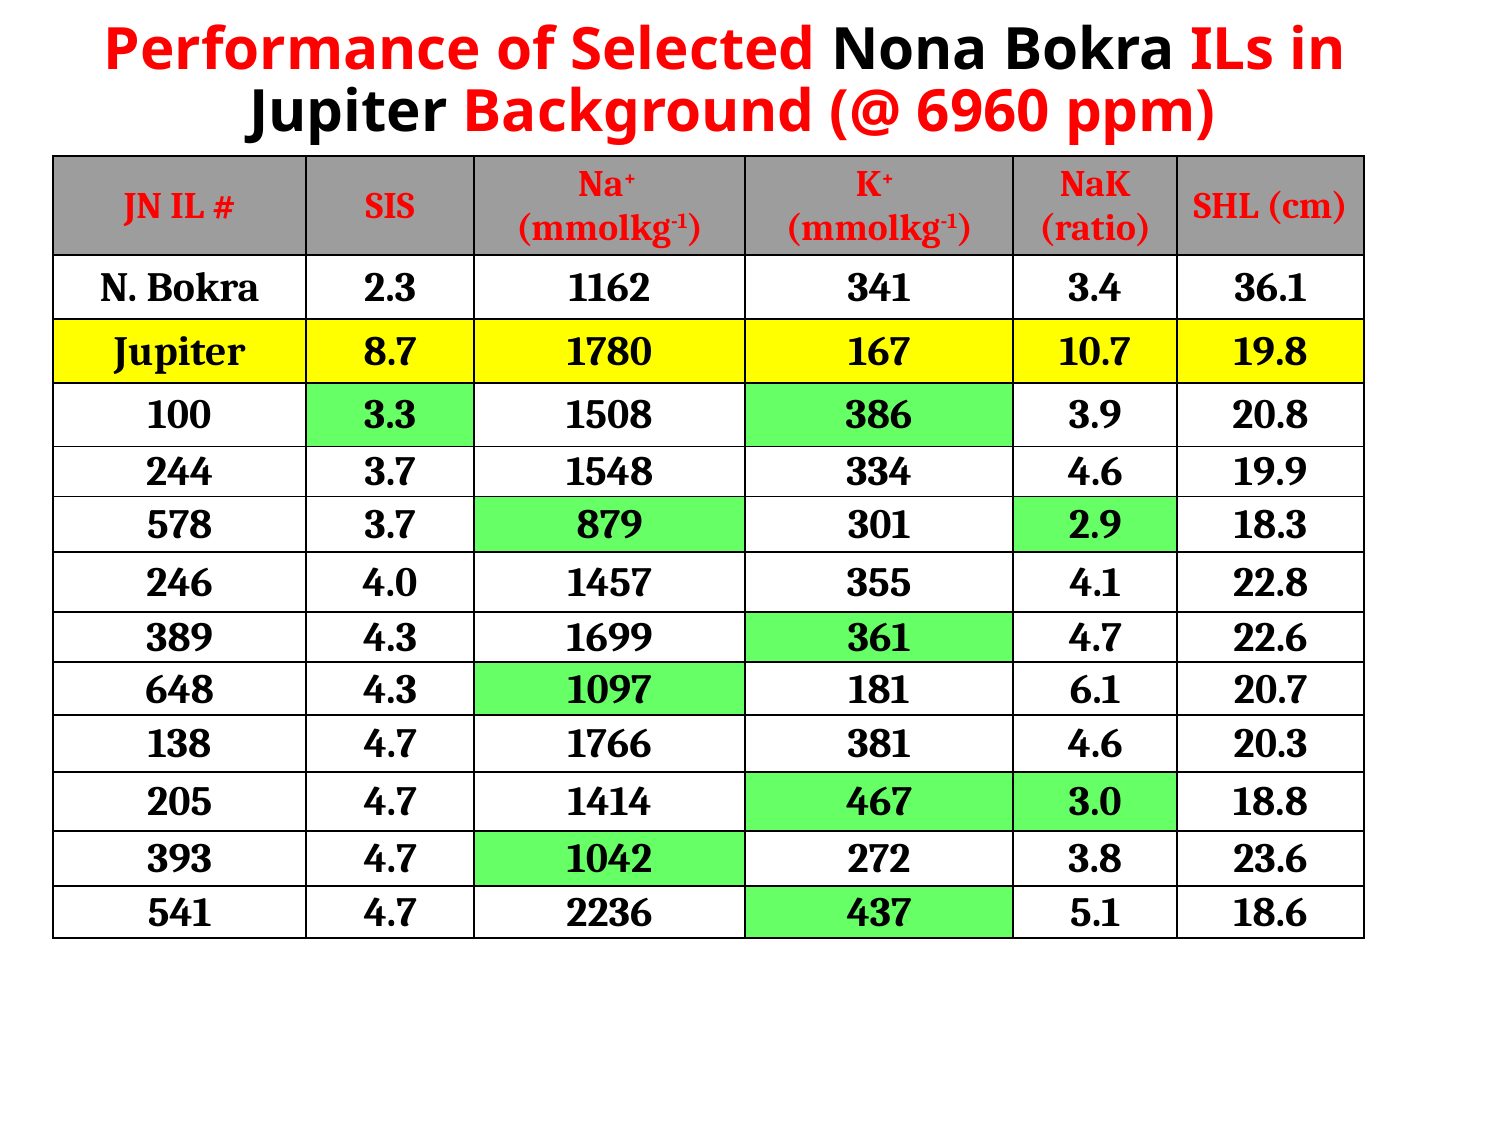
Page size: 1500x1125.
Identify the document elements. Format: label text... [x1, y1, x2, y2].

table_cell 20.8 [1178, 384, 1363, 446]
table_cell 1699 [475, 613, 744, 661]
table_cell 36.1 [1178, 256, 1363, 318]
table_cell 393 [54, 832, 305, 885]
table_cell 4.7 [307, 832, 473, 885]
table_cell 341 [746, 256, 1012, 318]
table_cell 19.9 [1178, 447, 1363, 496]
table_cell 879 [475, 497, 744, 551]
table_cell 272 [746, 832, 1012, 885]
table_cell 4.1 [1014, 553, 1176, 611]
table_cell 138 [54, 716, 305, 771]
table_cell 4.3 [307, 613, 473, 661]
table_cell 2236 [475, 887, 744, 937]
table_cell 3.7 [307, 447, 473, 496]
table_cell 22.6 [1178, 613, 1363, 661]
table_cell 1457 [475, 553, 744, 611]
table_cell 6.1 [1014, 663, 1176, 714]
table_cell 4.7 [307, 773, 473, 830]
table_cell 18.6 [1178, 887, 1363, 937]
table_cell 578 [54, 497, 305, 551]
table_cell 467 [746, 773, 1012, 830]
table_cell 18.3 [1178, 497, 1363, 551]
table_cell 167 [746, 320, 1012, 382]
table_cell 205 [54, 773, 305, 830]
table_cell 4.0 [307, 553, 473, 611]
table_cell 244 [54, 447, 305, 496]
table_cell 389 [54, 613, 305, 661]
table_cell 4.7 [307, 887, 473, 937]
table_cell 386 [746, 384, 1012, 446]
table_cell 100 [54, 384, 305, 446]
table_header Na+ (mmolkg-1) [475, 157, 744, 254]
table_header NaK (ratio) [1014, 157, 1176, 254]
table_header JN IL # [54, 157, 305, 254]
table_cell N. Bokra [54, 256, 305, 318]
table_cell 541 [54, 887, 305, 937]
table_cell 1780 [475, 320, 744, 382]
table_cell 381 [746, 716, 1012, 771]
table_cell 22.8 [1178, 553, 1363, 611]
table_cell 1414 [475, 773, 744, 830]
table_cell 23.6 [1178, 832, 1363, 885]
table_cell 18.8 [1178, 773, 1363, 830]
table_cell 355 [746, 553, 1012, 611]
table_cell 1508 [475, 384, 744, 446]
table_cell 1766 [475, 716, 744, 771]
table_cell 10.7 [1014, 320, 1176, 382]
table_cell 181 [746, 663, 1012, 714]
table_cell 4.7 [1014, 613, 1176, 661]
table_cell 246 [54, 553, 305, 611]
table_cell 3.0 [1014, 773, 1176, 830]
table_cell 5.1 [1014, 887, 1176, 937]
table_cell 301 [746, 497, 1012, 551]
table_cell 361 [746, 613, 1012, 661]
table_cell 3.4 [1014, 256, 1176, 318]
table_cell 19.8 [1178, 320, 1363, 382]
table_cell 3.9 [1014, 384, 1176, 446]
table_cell 1162 [475, 256, 744, 318]
table_cell 4.7 [307, 716, 473, 771]
table_cell 648 [54, 663, 305, 714]
table_cell 4.6 [1014, 716, 1176, 771]
table_header SIS [307, 157, 473, 254]
table_cell 3.3 [307, 384, 473, 446]
table_cell 20.7 [1178, 663, 1363, 714]
table_cell 20.3 [1178, 716, 1363, 771]
table_cell 2.3 [307, 256, 473, 318]
table_header SHL (cm) [1178, 157, 1363, 254]
table_cell 3.8 [1014, 832, 1176, 885]
table_cell Jupiter [54, 320, 305, 382]
table_cell 334 [746, 447, 1012, 496]
table_cell 1042 [475, 832, 744, 885]
table_cell 8.7 [307, 320, 473, 382]
table_cell 4.6 [1014, 447, 1176, 496]
table_cell 2.9 [1014, 497, 1176, 551]
table_cell 1548 [475, 447, 744, 496]
table_header K+ (mmolkg-1) [746, 157, 1012, 254]
table_cell 1097 [475, 663, 744, 714]
table_cell 3.7 [307, 497, 473, 551]
table_cell 437 [746, 887, 1012, 937]
title Performance of Selected Nona Bokra ILs in Jupiter Background (@ 6960 ppm) [0, 54, 1450, 171]
table_cell 4.3 [307, 663, 473, 714]
